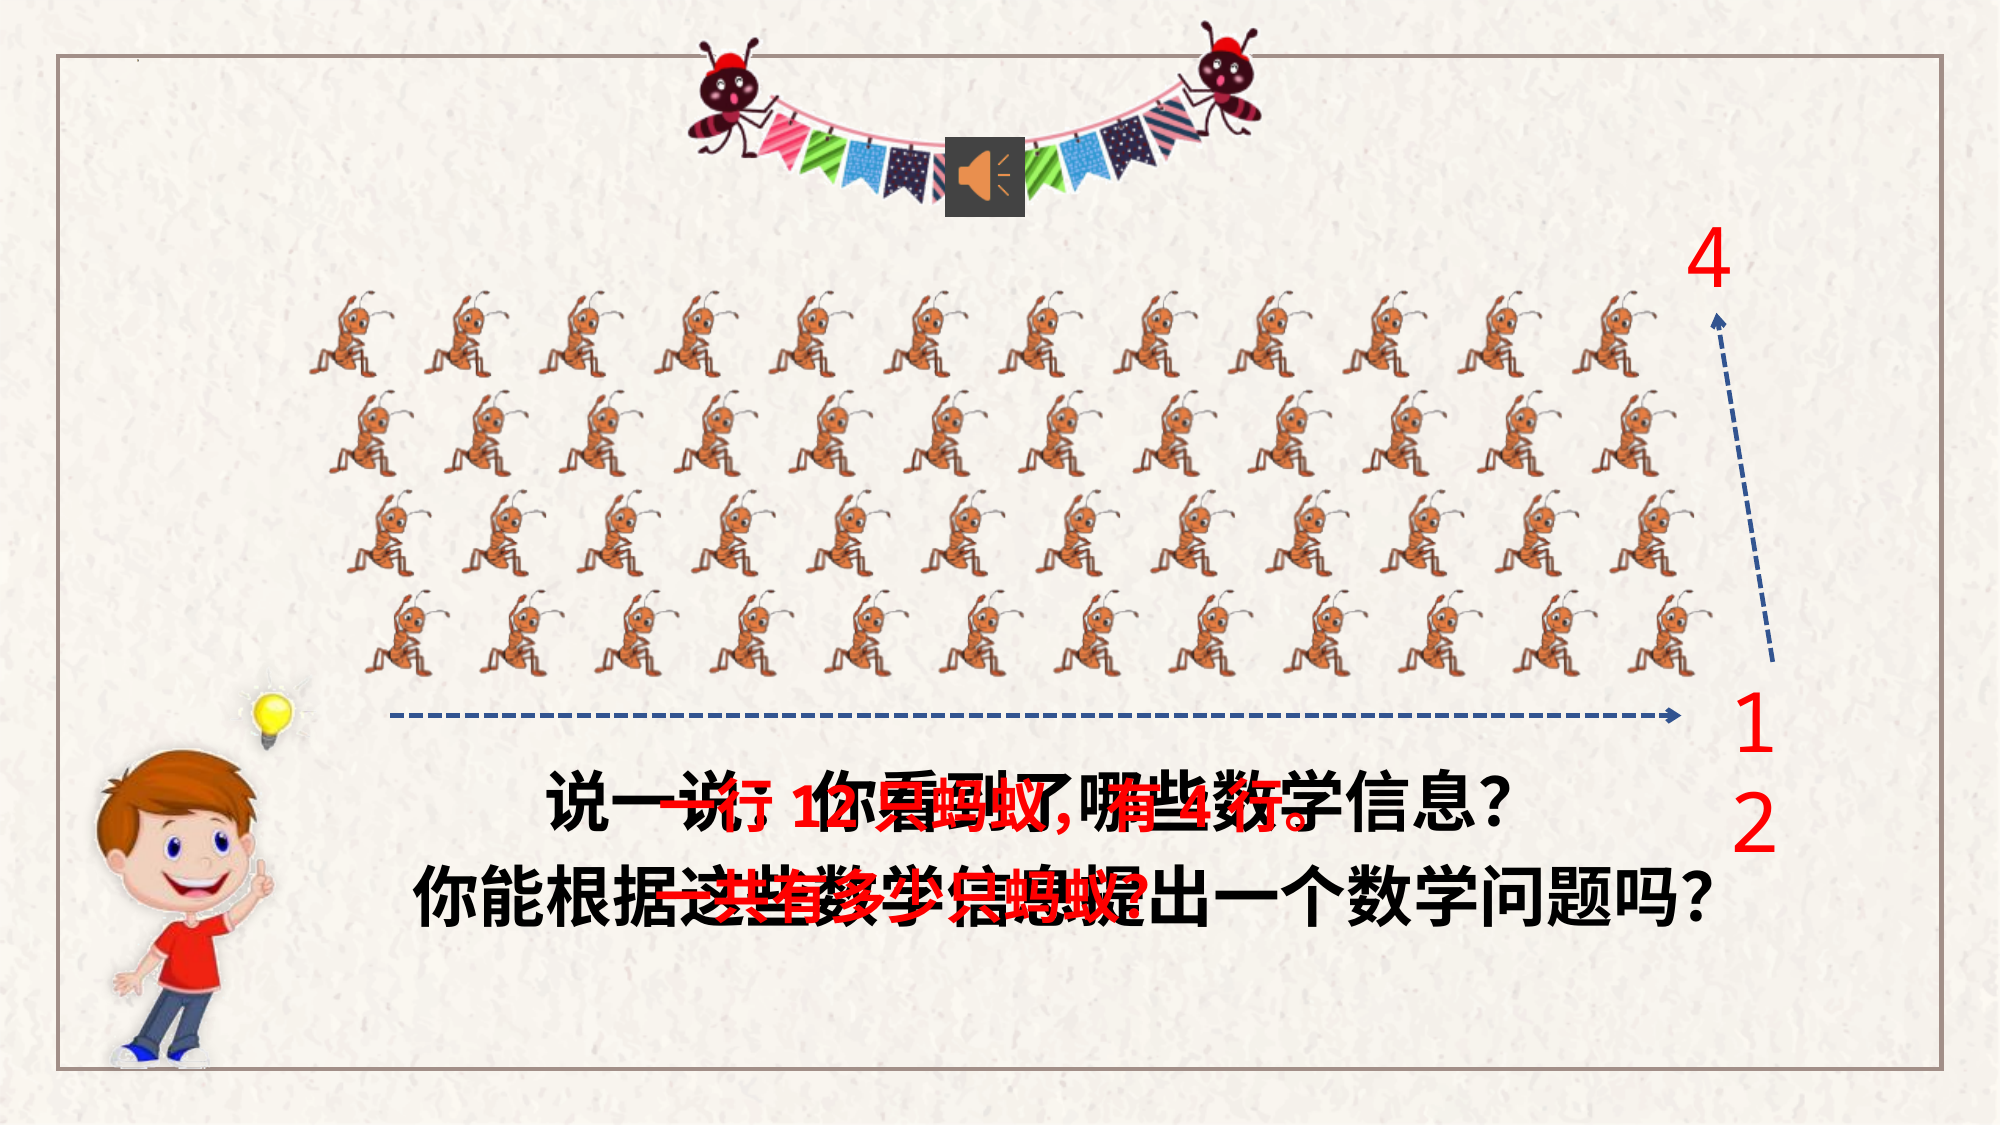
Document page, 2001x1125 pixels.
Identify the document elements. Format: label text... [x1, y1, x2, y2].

text_box [57, 55, 1943, 1070]
text_box 你能根据这些数学信息提出一个数学问题吗？ [338, 847, 1853, 943]
text_box 12 [1714, 661, 1831, 847]
text_box 说一说：你看到了哪些数学信息？ [375, 751, 1714, 847]
text_box 一行12只蚂蚁，有4行。 [643, 762, 1402, 847]
text_box 一共有多少只蚂蚁？ [639, 852, 1331, 938]
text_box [1716, 312, 1773, 662]
picture [0, 0, 2000, 1125]
text_box 4 [1669, 196, 1760, 312]
